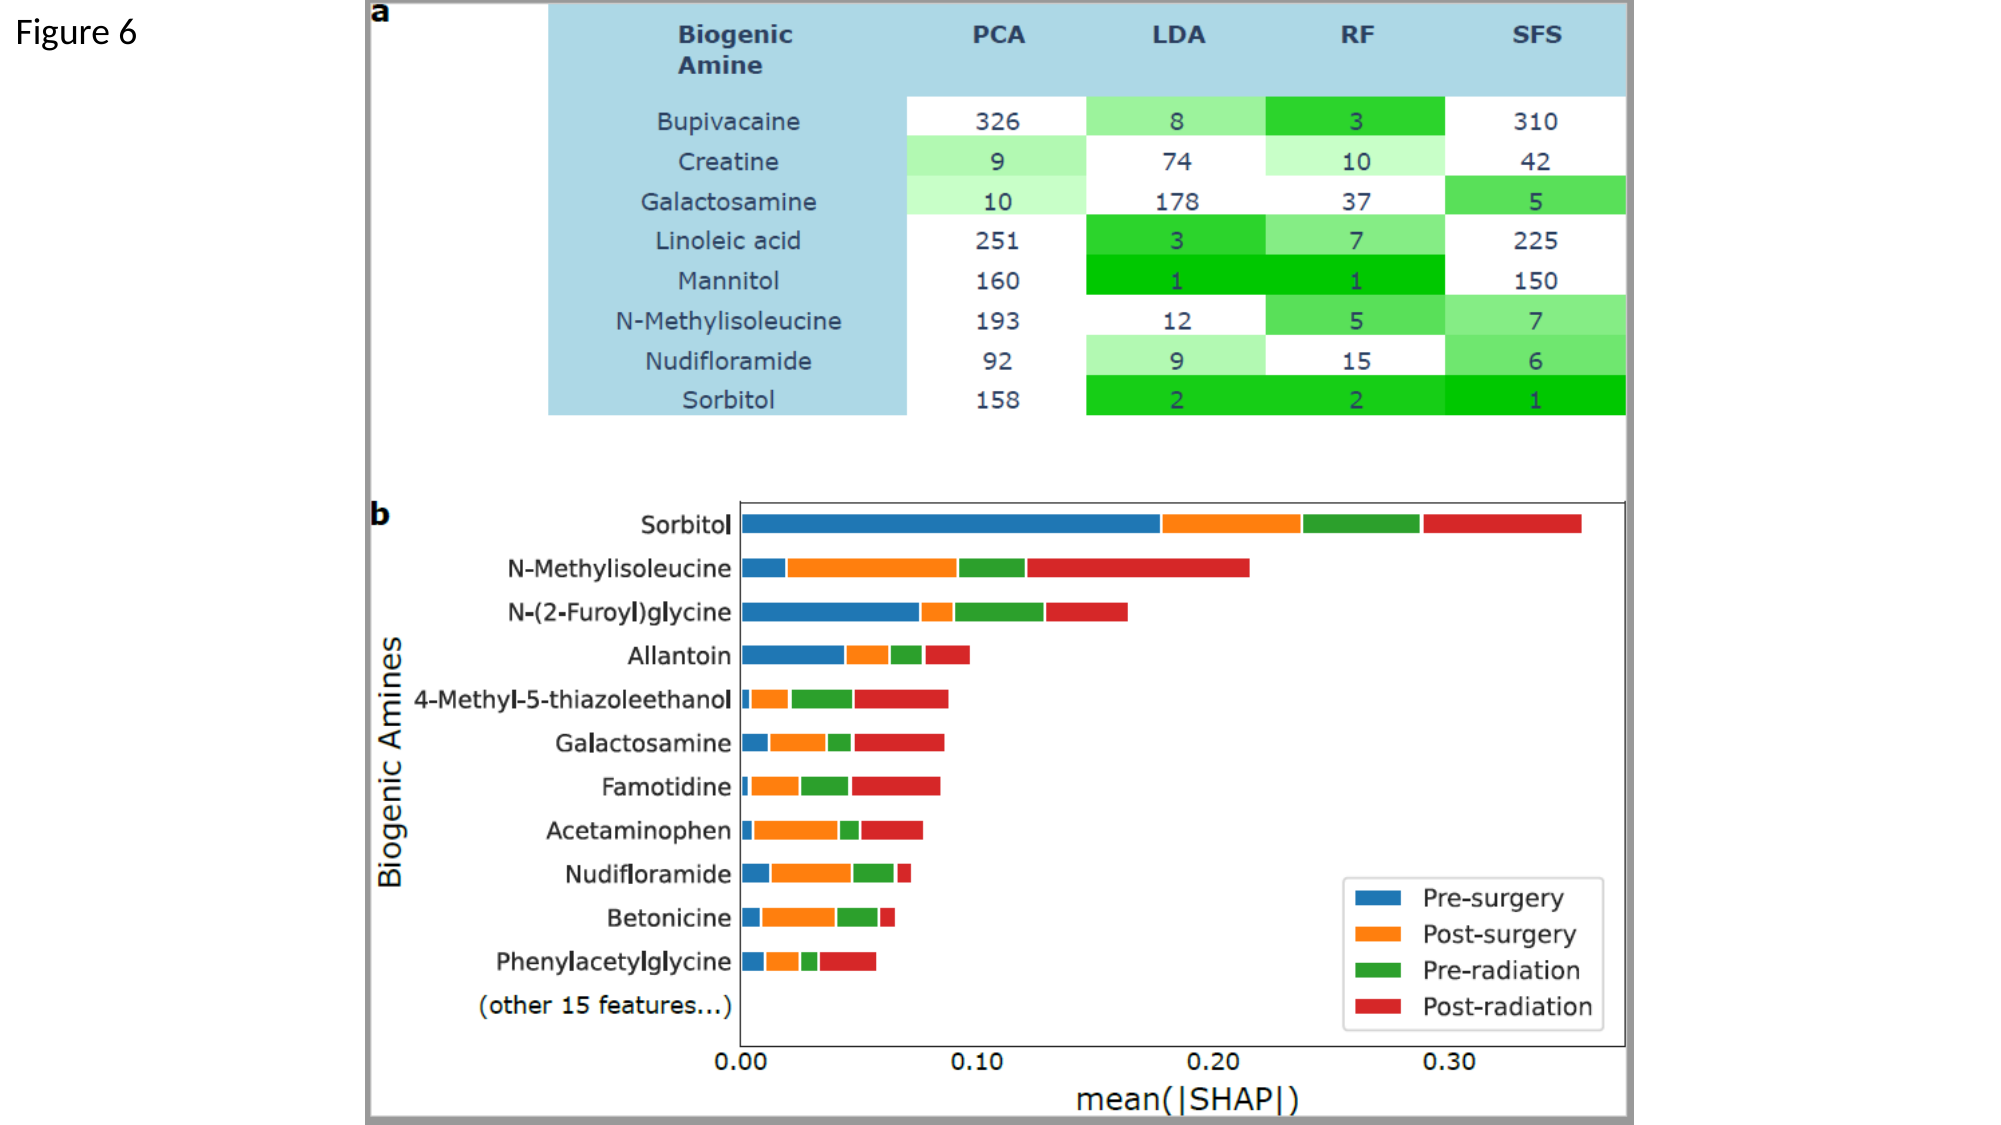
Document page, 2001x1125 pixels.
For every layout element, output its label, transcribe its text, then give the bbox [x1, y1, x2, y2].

picture [365, 0, 1634, 1125]
text_box Figure 6 [0, 0, 153, 60]
